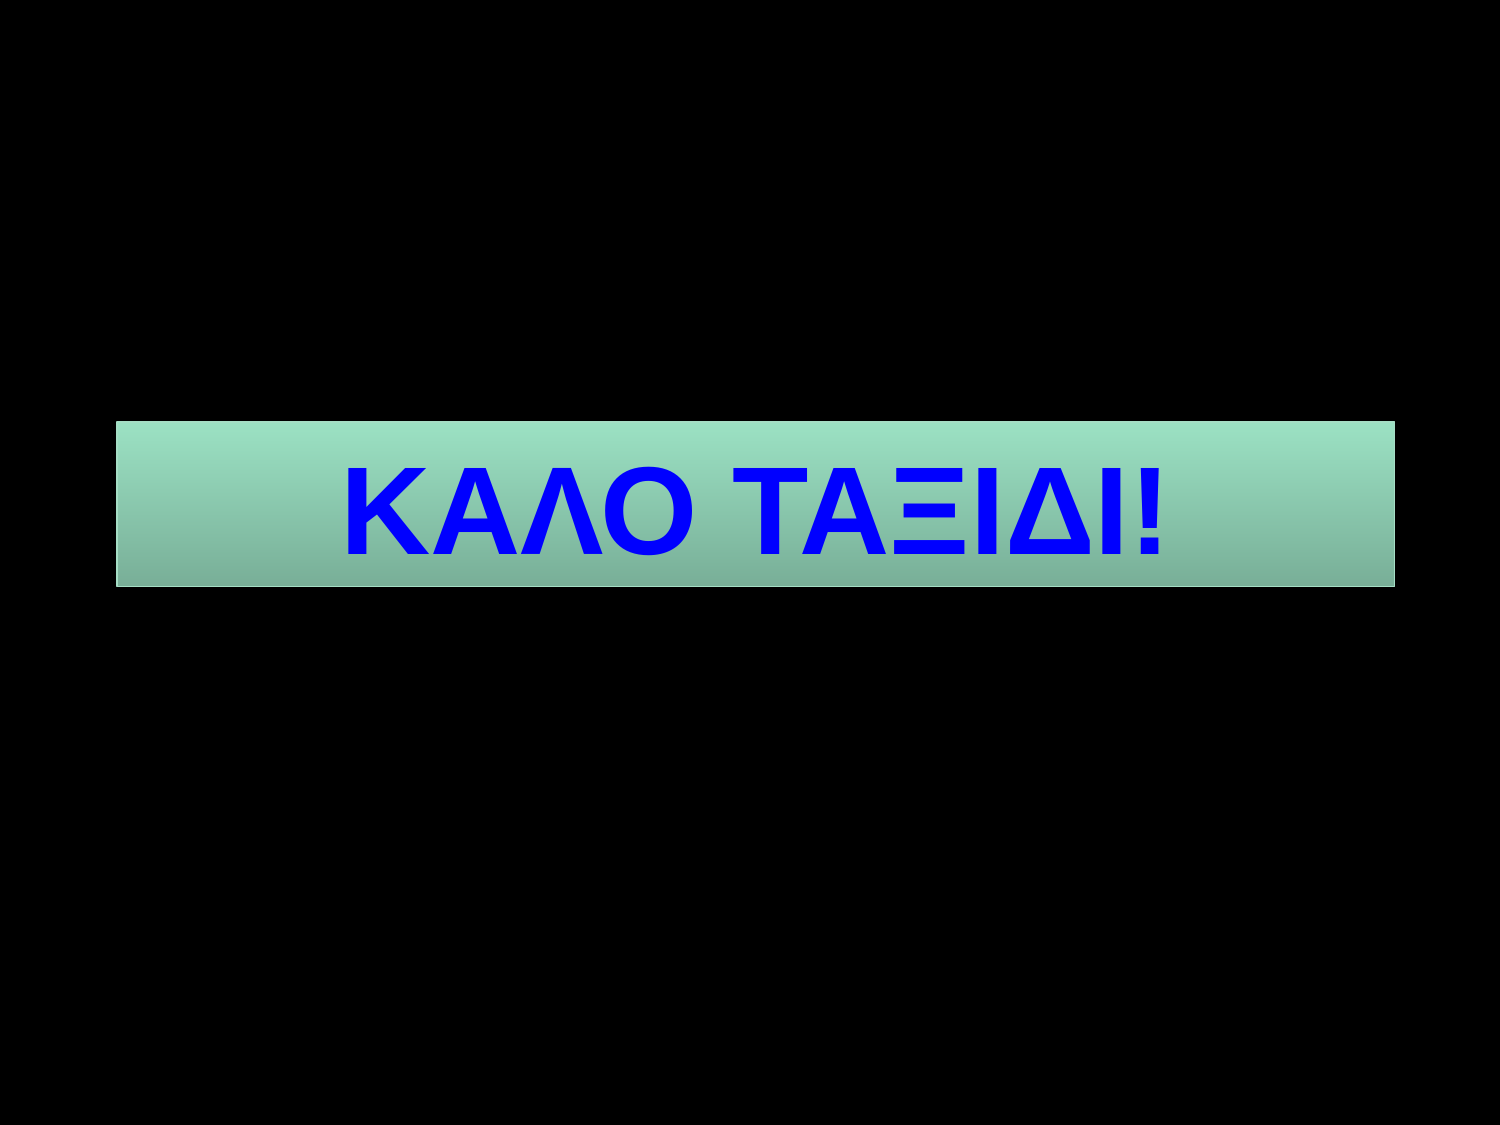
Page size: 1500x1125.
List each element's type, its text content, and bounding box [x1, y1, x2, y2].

text_box ΚΑΛΟ ΤΑΞΙΔΙ! [116, 421, 1395, 587]
